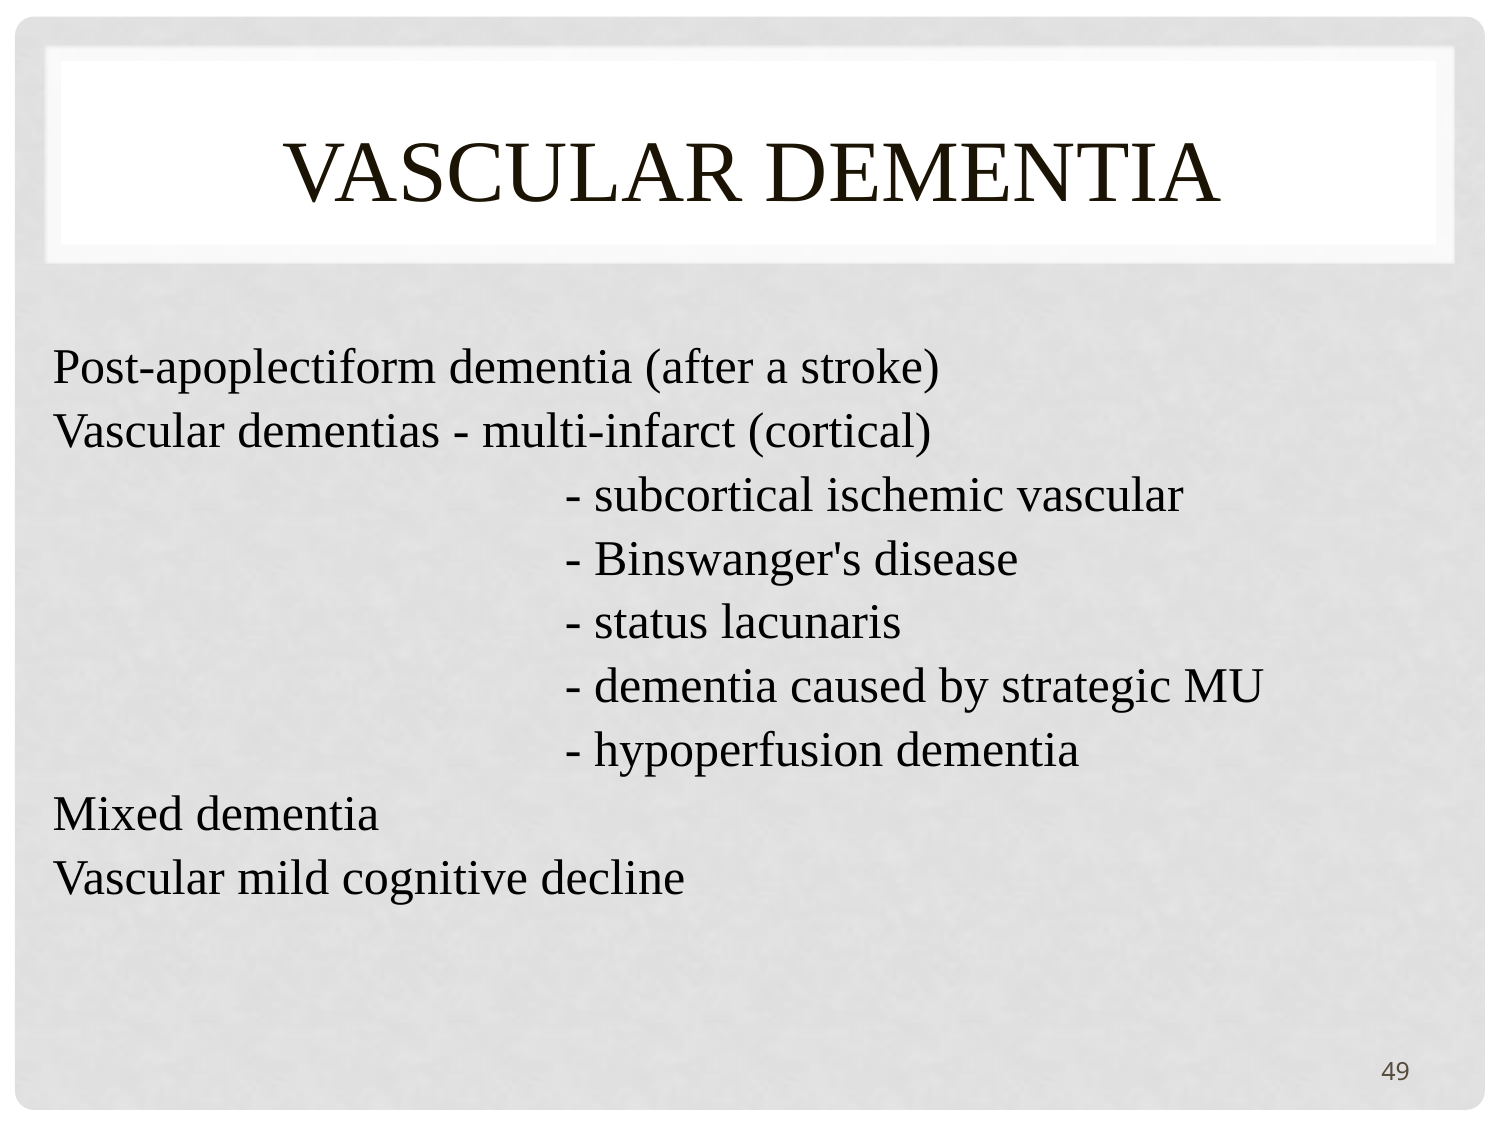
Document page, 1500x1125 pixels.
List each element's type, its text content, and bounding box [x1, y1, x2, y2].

title VASCULAR DEMENTIA [37, 72, 1468, 261]
slide_number 49 [1074, 1042, 1425, 1103]
text_box Post-apoplectiform dementia (after a stroke) Vascular dementias - multi-infarct (cortical) - subcortical ischemic vascular - Binswanger's disease - status lacunaris - dementia caused by strategic MU - hypoperfusion dementia Mixed dementia Vascular mild cognitive decline [37, 262, 1458, 1088]
